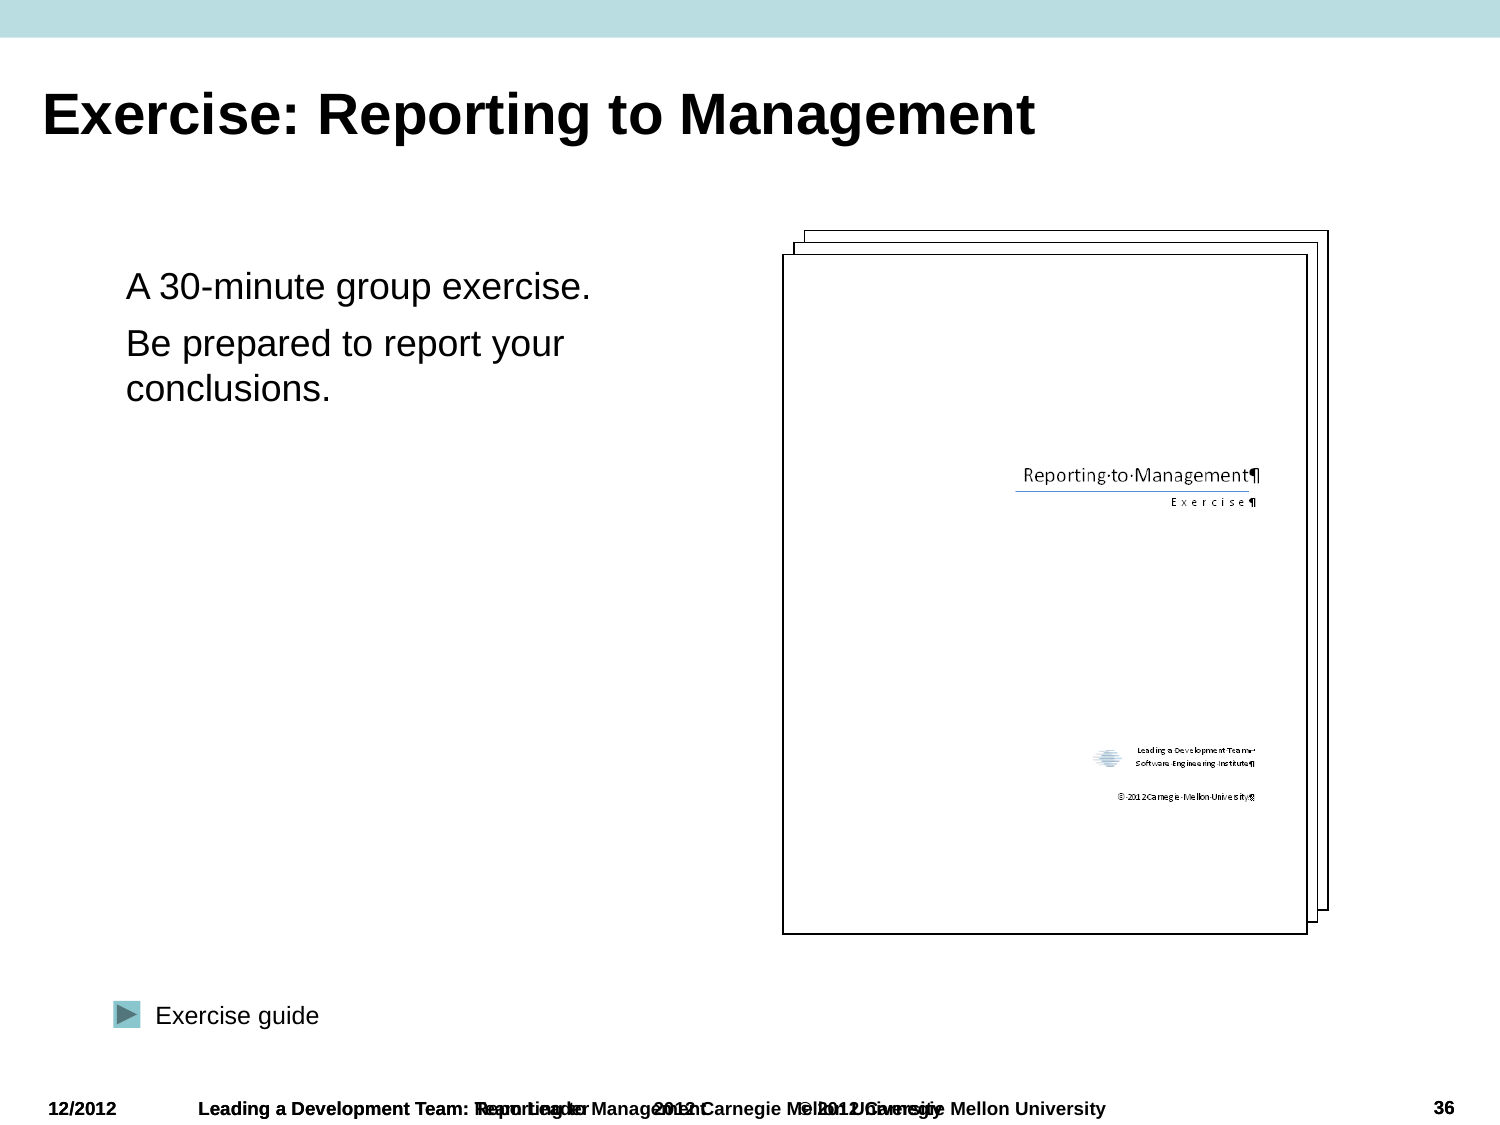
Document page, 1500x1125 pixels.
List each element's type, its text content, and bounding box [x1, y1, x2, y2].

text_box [783, 230, 1328, 934]
text_box A 30-minute group exercise. Be prepared to report your conclusions. [111, 255, 674, 417]
text_box [113, 1000, 140, 1028]
text_box Exercise guide [140, 991, 375, 1037]
title Exercise: Reporting to Management [42, 89, 1438, 147]
